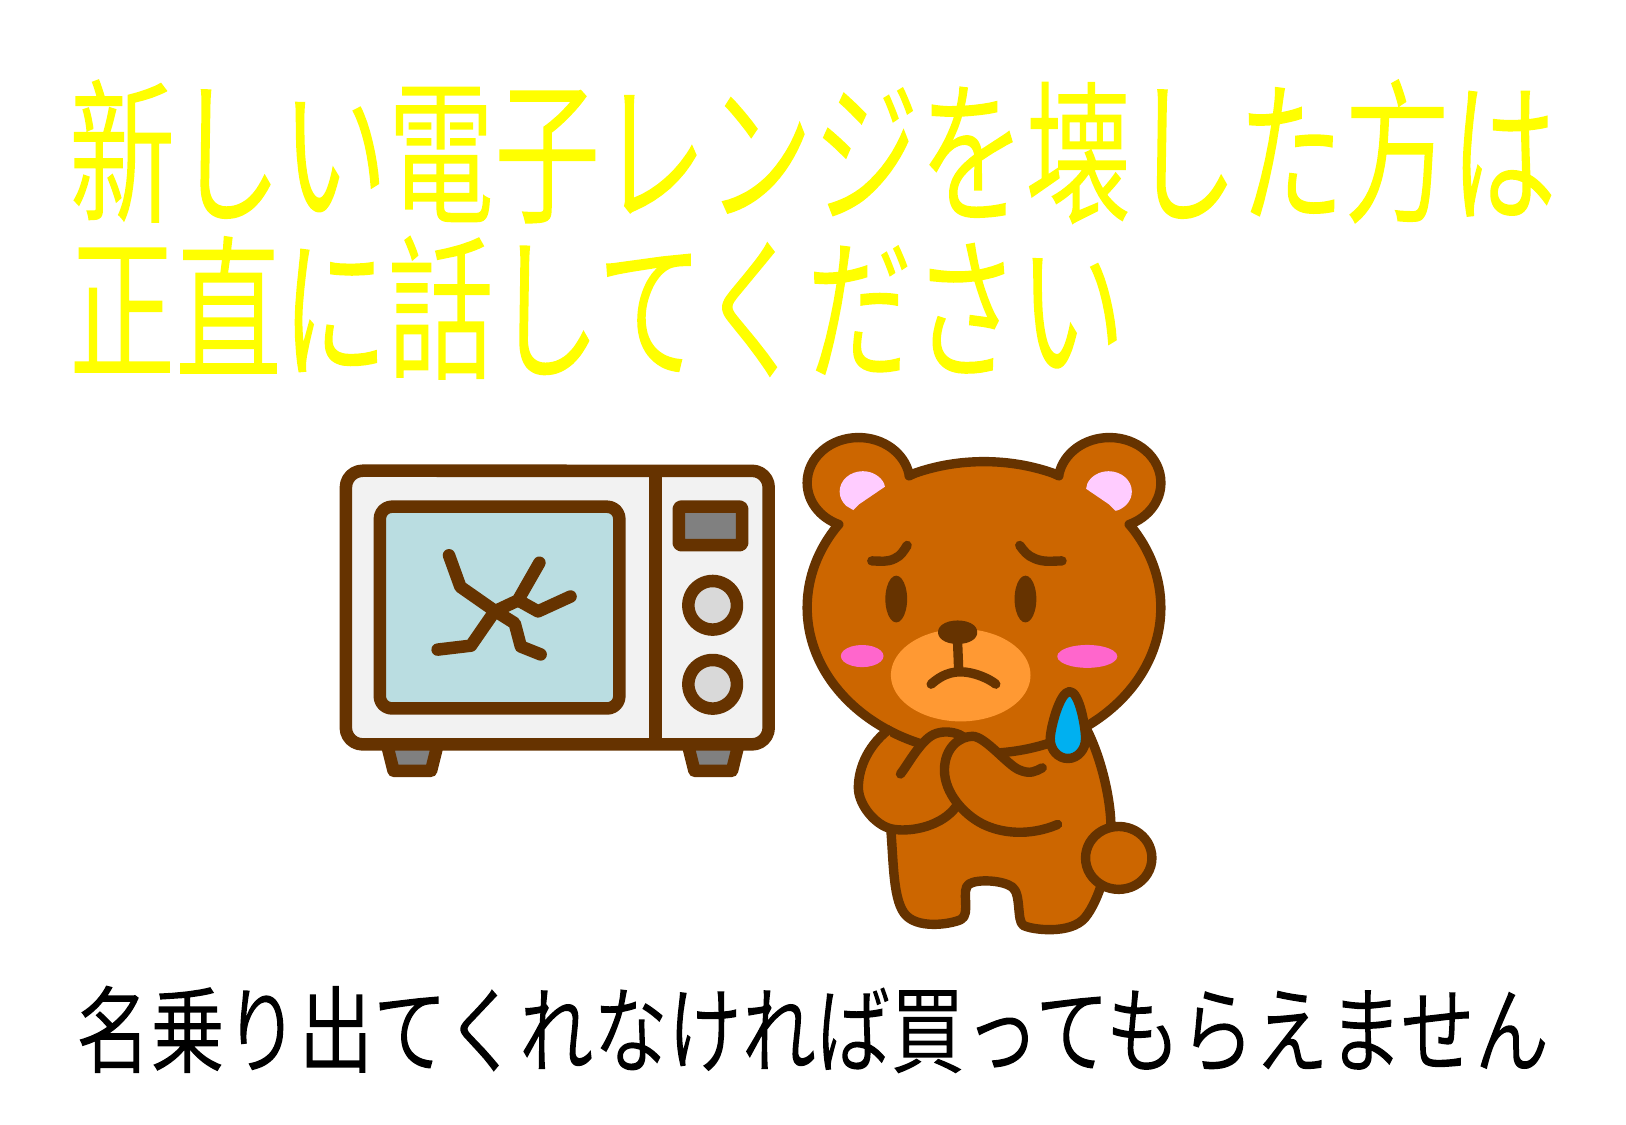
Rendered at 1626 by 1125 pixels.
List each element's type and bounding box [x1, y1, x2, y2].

text_box [345, 437, 1162, 930]
